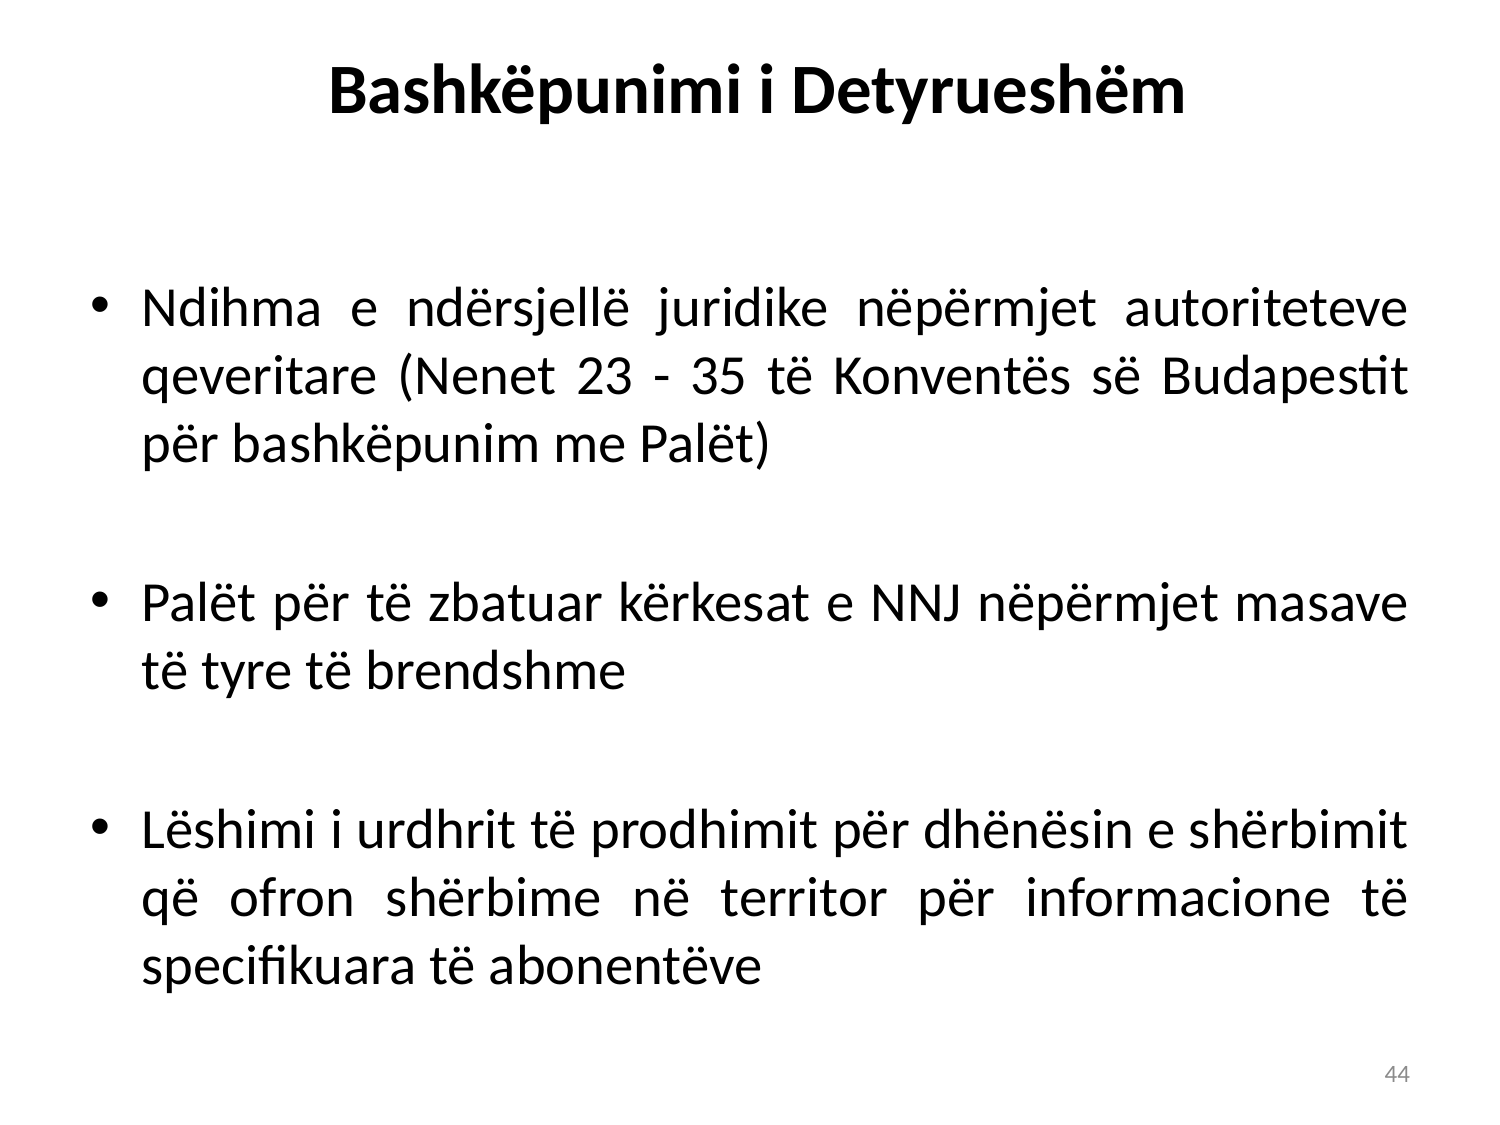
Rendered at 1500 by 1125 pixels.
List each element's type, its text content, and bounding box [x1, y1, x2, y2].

title Bashkëpunimi i Detyrueshëm [75, 35, 1442, 242]
list Ndihma e ndërsjellë juridike nëpërmjet autoriteteve qeveritare (Nenet 23 - 35 të Konventës së Budapestit për bashkëpunim me Palët) Palët për të zbatuar kërkesat e NNJ nëpërmjet masave të tyre të brendshme Lëshimi i urdhrit të prodhimit për dhënësin e shërbimit që ofron shërbime në territor për informacione të specifikuara të abonentëve [75, 262, 1425, 1005]
slide_number 44 [1074, 1042, 1425, 1103]
